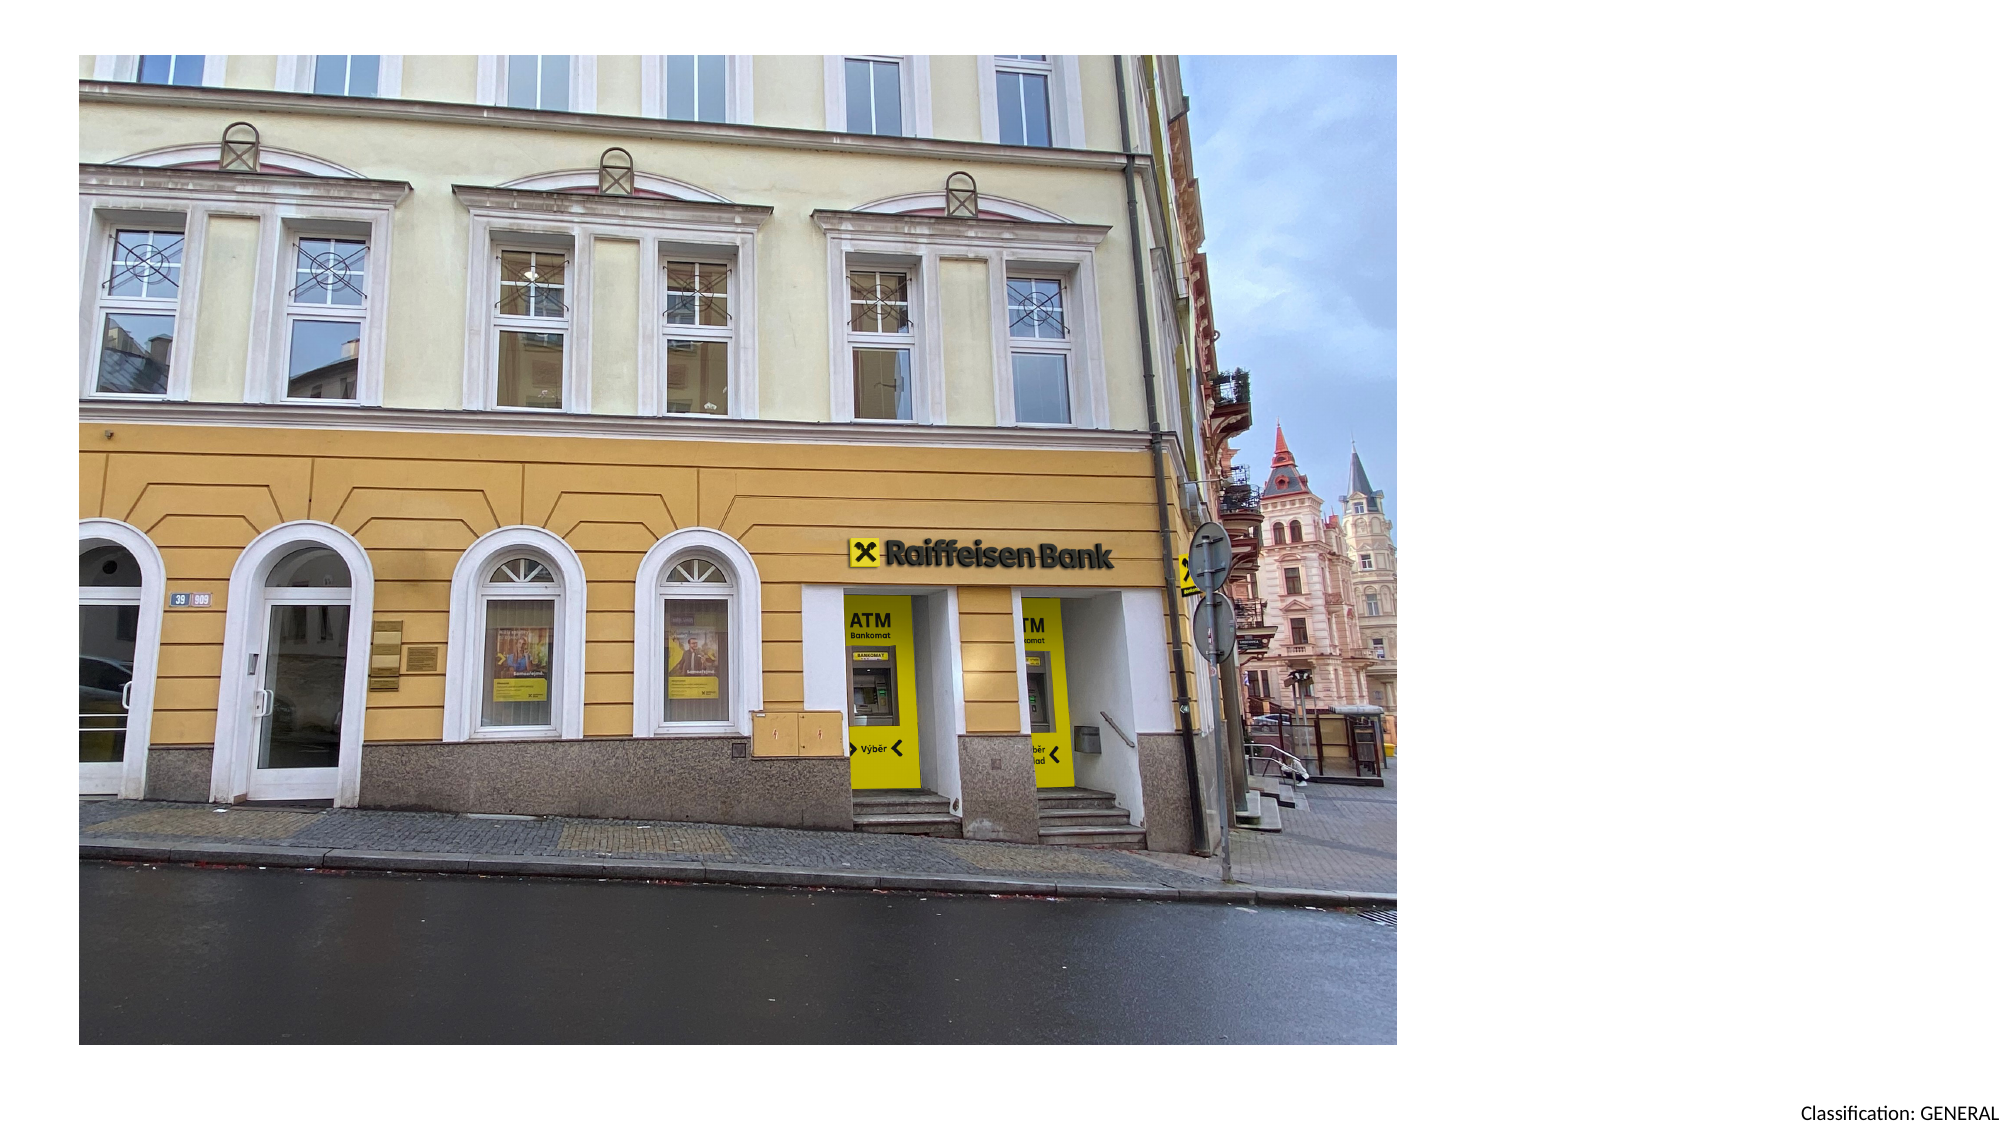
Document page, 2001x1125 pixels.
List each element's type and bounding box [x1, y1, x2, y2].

picture [78, 55, 1397, 1045]
